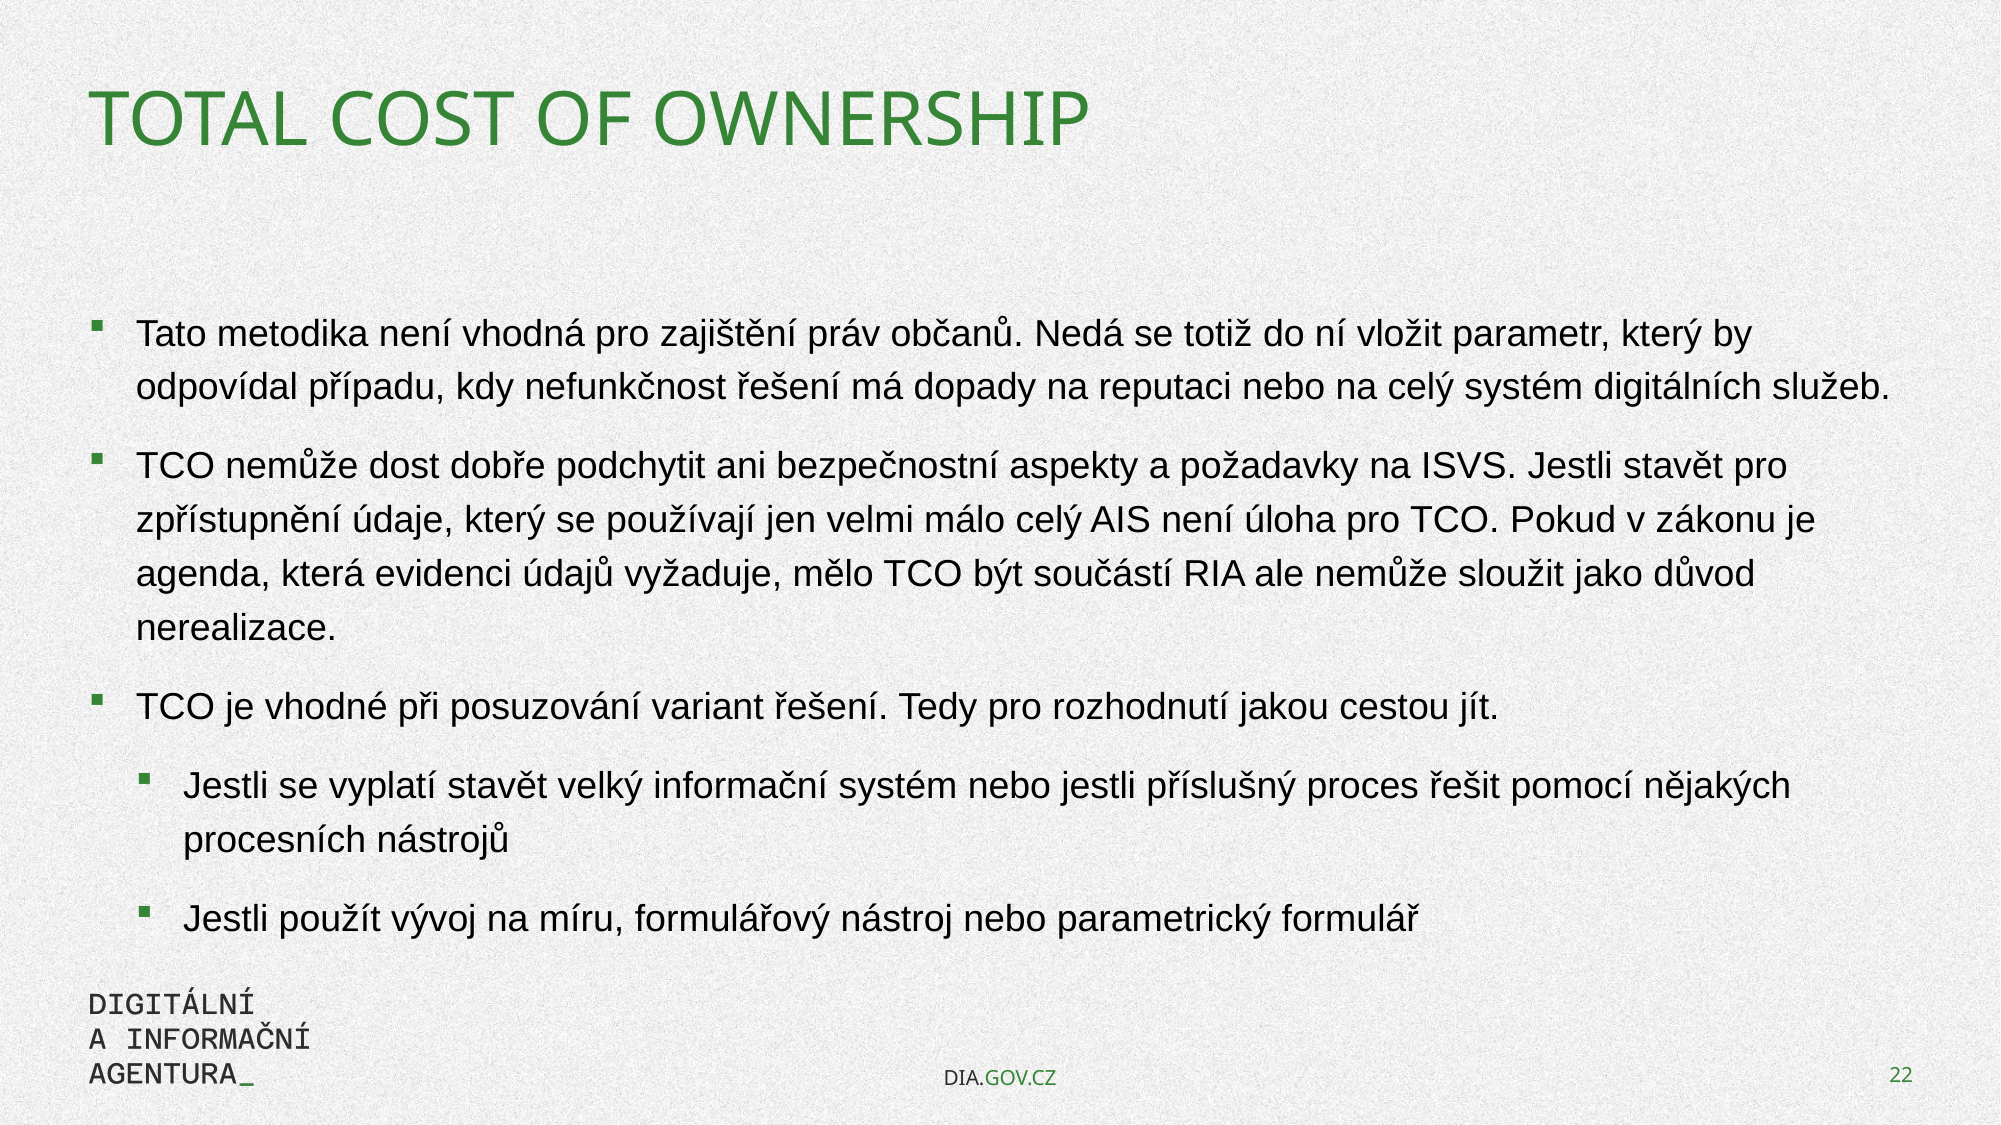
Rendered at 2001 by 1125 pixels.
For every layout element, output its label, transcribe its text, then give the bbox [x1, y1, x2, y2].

slide_number 22 [1612, 1037, 1928, 1098]
footer DIA.GOV.CZ [558, 1037, 1442, 1098]
picture [0, 0, 2001, 1125]
title Total cost of ownership [88, 70, 1912, 284]
list Tato metodika není vhodná pro zajištění práv občanů. Nedá se totiž do ní vložit parametr, který by odpovídal případu, kdy nefunkčnost řešení má dopady na reputaci nebo na celý systém digitálních služeb. TCO nemůže dost dobře podchytit ani bezpečnostní aspekty a požadavky na ISVS. Jestli stavět pro zpřístupnění údaje, který se používají jen velmi málo celý AIS není úloha pro TCO. Pokud v zákonu je agenda, která evidenci údajů vyžaduje, mělo TCO být součástí RIA ale nemůže sloužit jako důvod nerealizace. TCO je vhodné při posuzování variant řešení. Tedy pro rozhodnutí jakou cestou jít. Jestli se vyplatí stavět velký informační systém nebo jestli příslušný proces řešit pomocí nějakých procesních nástrojů Jestli použít vývoj na míru, formulářový nástroj nebo parametrický formulář [88, 299, 1912, 980]
